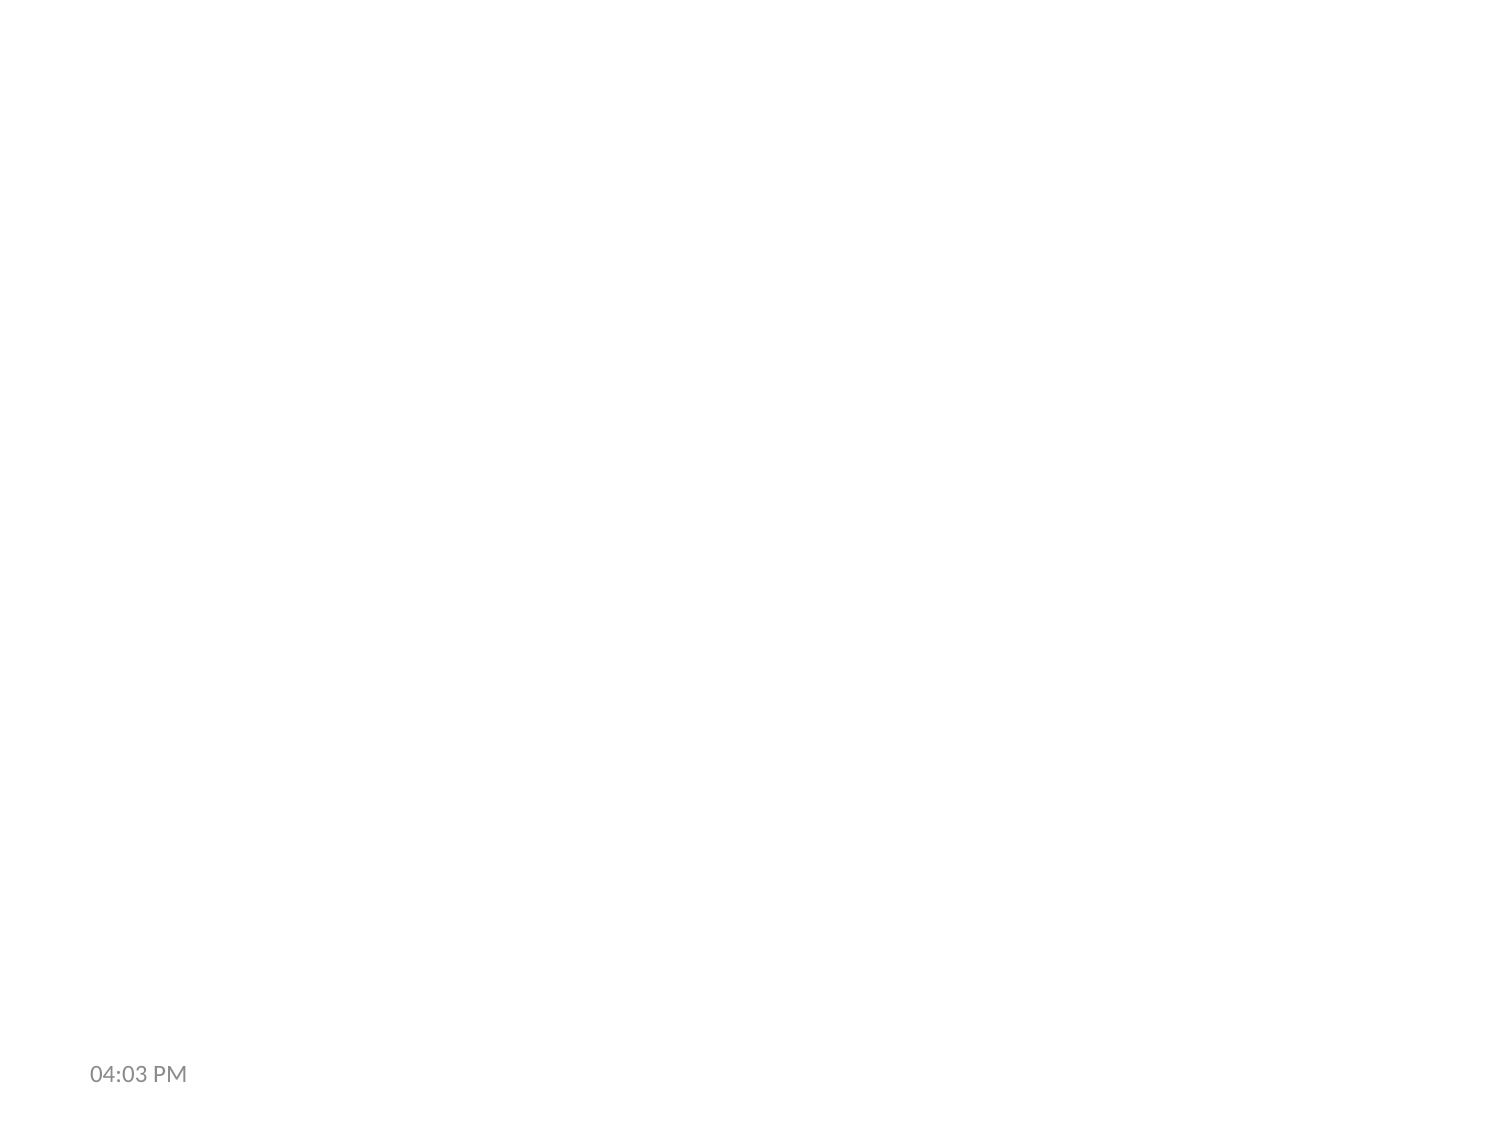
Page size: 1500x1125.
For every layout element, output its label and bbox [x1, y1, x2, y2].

slide_number [75, 1042, 425, 1103]
